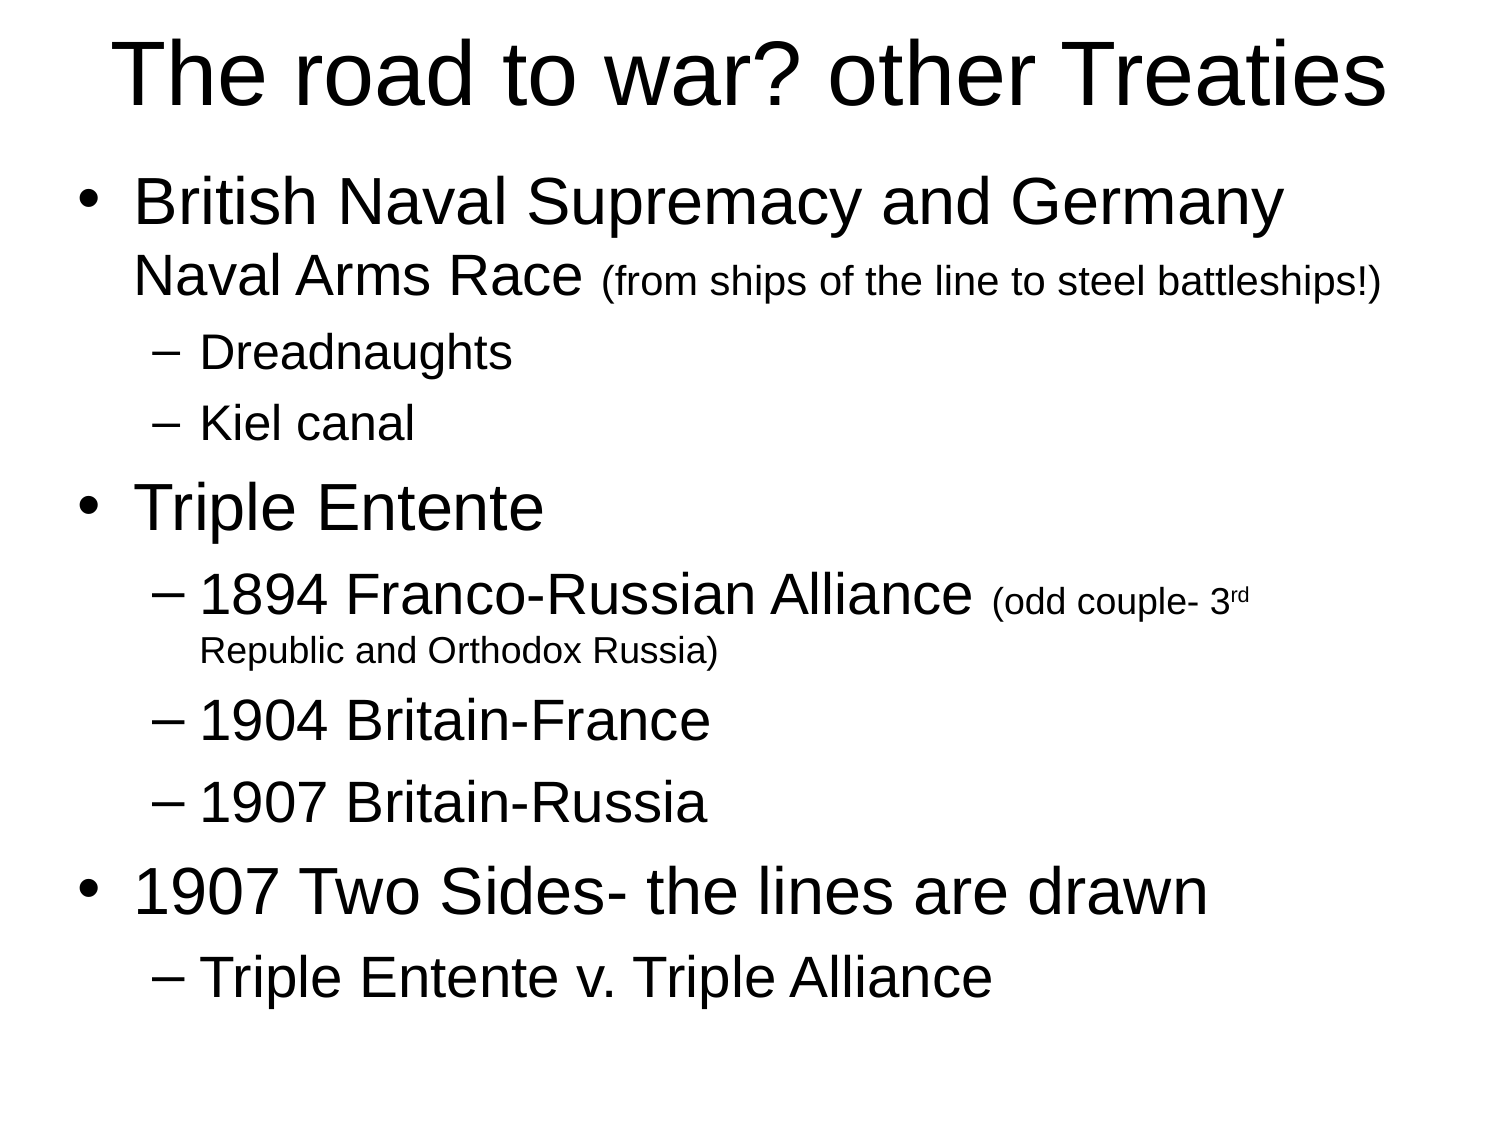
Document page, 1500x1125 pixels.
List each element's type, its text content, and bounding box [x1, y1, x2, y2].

list British Naval Supremacy and Germany Naval Arms Race (from ships of the line to steel battleships!) Dreadnaughts Kiel canal Triple Entente 1894 Franco-Russian Alliance (odd couple- 3rd Republic and Orthodox Russia) 1904 Britain-France 1907 Britain-Russia 1907 Two Sides- the lines are drawn Triple Entente v. Triple Alliance [62, 149, 1413, 893]
title The road to war? other Treaties [75, 0, 1425, 150]
